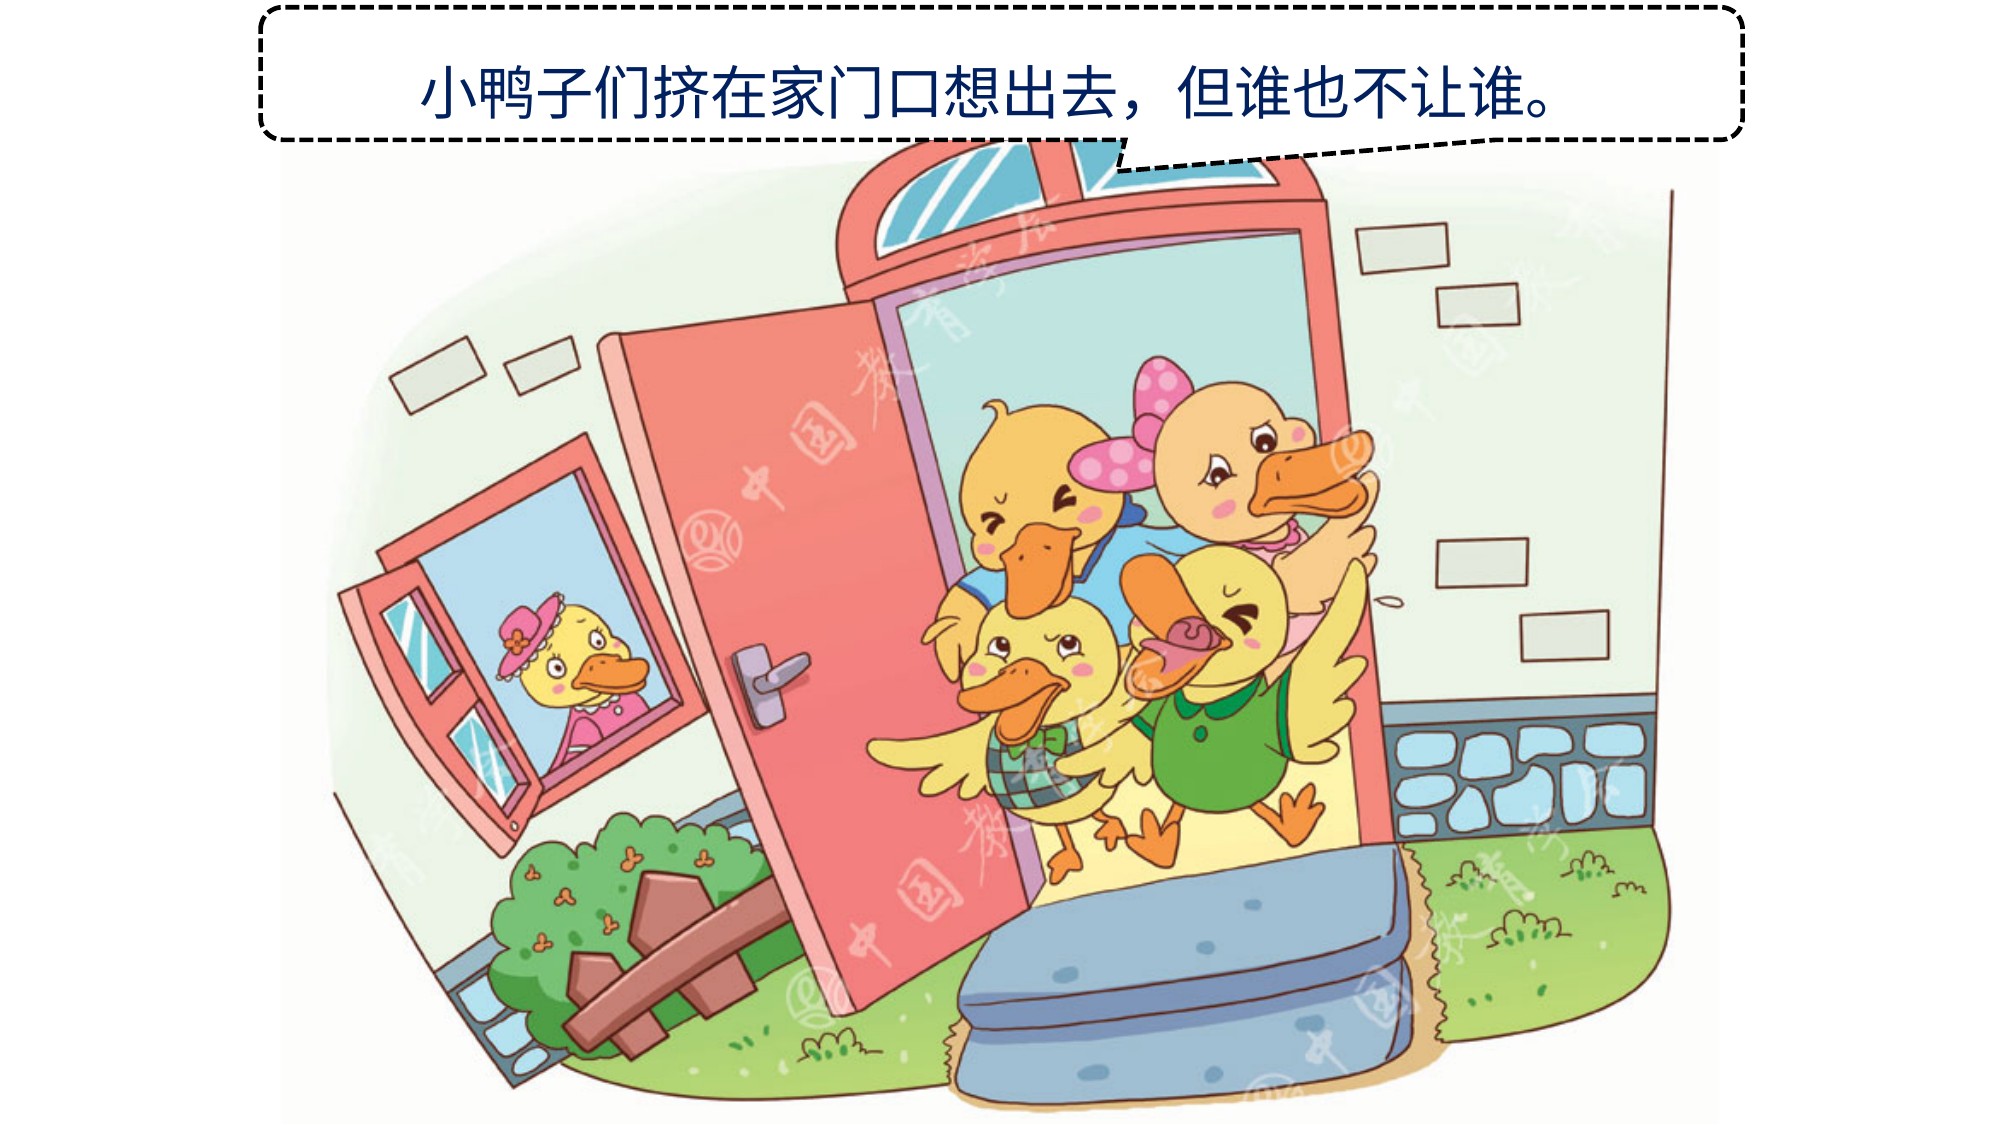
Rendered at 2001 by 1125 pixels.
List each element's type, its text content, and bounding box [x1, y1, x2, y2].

text_box 小鸭子们挤在家门口想出去，但谁也不让谁。 [260, 7, 1743, 140]
picture [281, 107, 1719, 1124]
